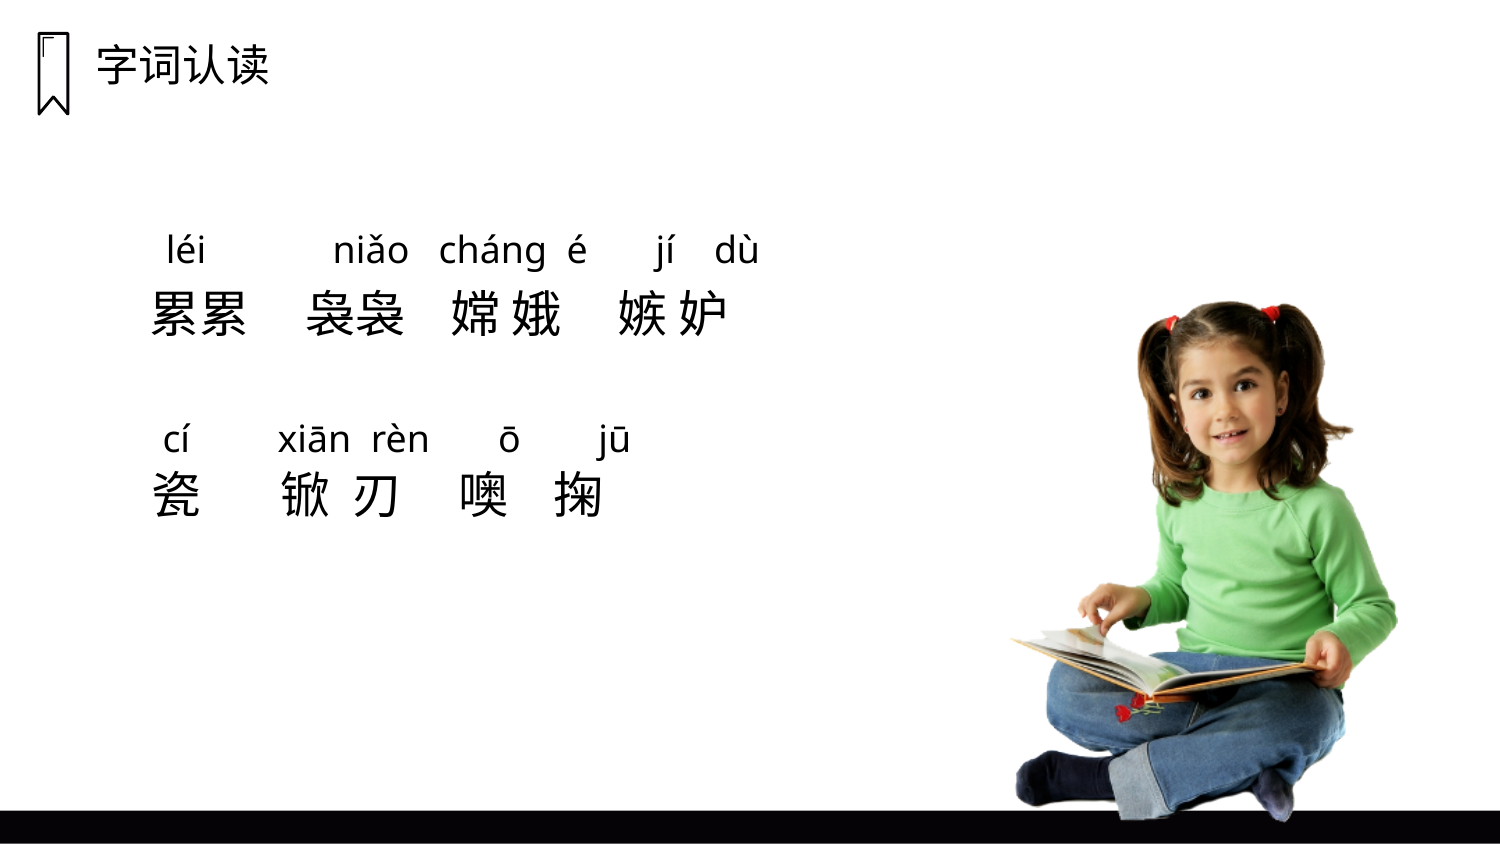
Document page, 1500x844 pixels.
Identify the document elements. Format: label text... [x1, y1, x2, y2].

text_box cí xiān rèn ō jū [82, 409, 1008, 466]
text_box 字词认读 [83, 32, 282, 96]
text_box 瓷 锨 刃 噢 掬 [140, 466, 1008, 529]
text_box 累累 袅袅 嫦 娥 嫉 妒 [115, 277, 1115, 349]
picture [1008, 300, 1398, 823]
text_box léi niǎo cháng é jí dù [154, 220, 1181, 277]
